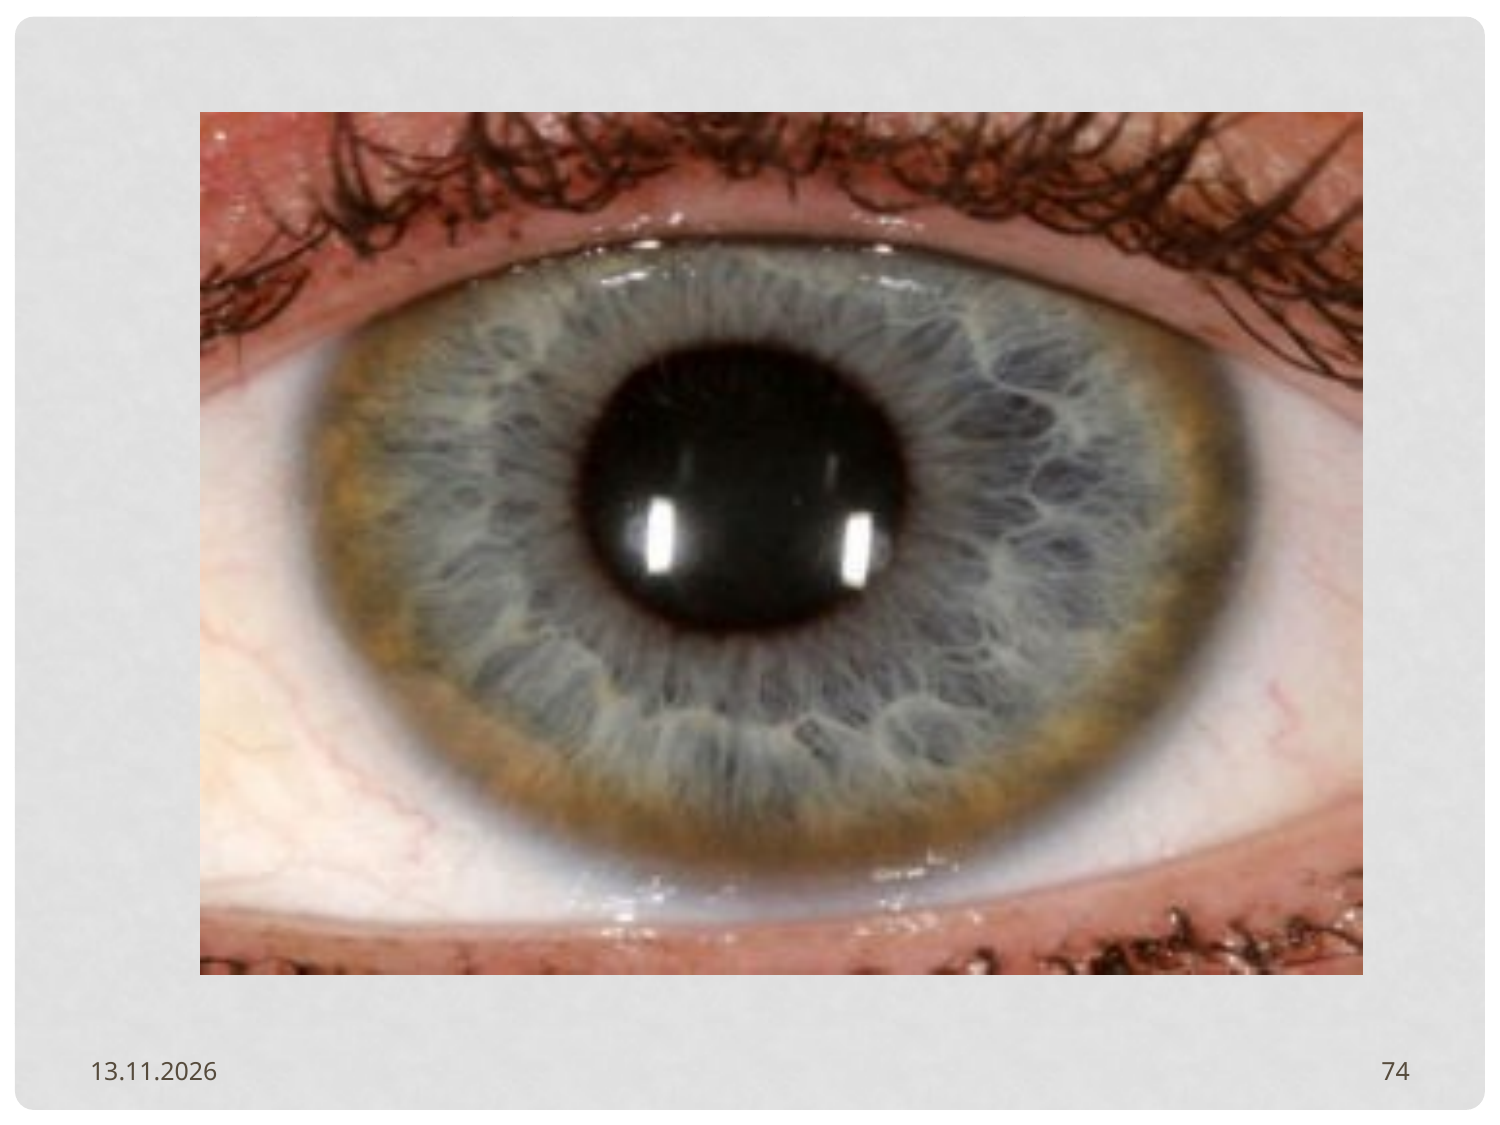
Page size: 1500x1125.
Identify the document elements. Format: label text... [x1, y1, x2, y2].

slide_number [75, 1042, 425, 1103]
picture [199, 112, 1363, 976]
slide_number 74 [1074, 1042, 1425, 1103]
